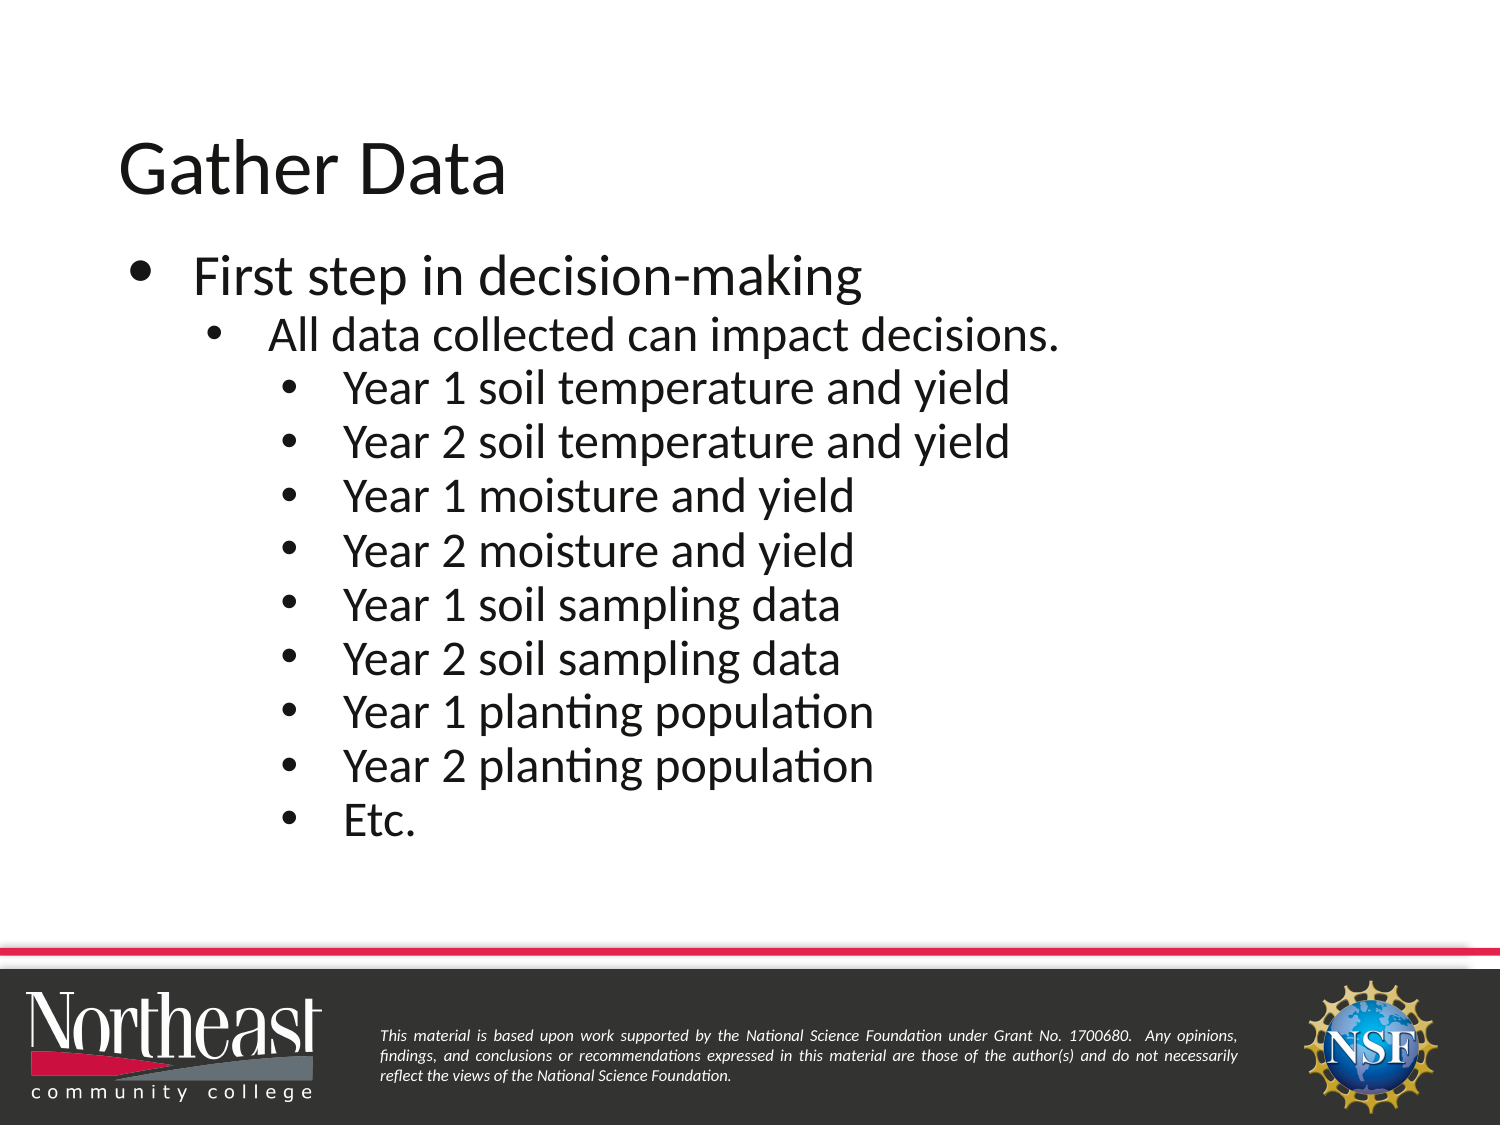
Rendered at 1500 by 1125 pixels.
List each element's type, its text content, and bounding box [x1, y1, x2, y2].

title Gather Data [103, 59, 1397, 237]
picture [26, 992, 322, 1102]
list First step in decision-making All data collected can impact decisions. Year 1 soil temperature and yield Year 2 soil temperature and yield Year 1 moisture and yield Year 2 moisture and yield Year 1 soil sampling data Year 2 soil sampling data Year 1 planting population Year 2 planting population Etc. [103, 237, 1397, 939]
picture [1302, 978, 1440, 1116]
